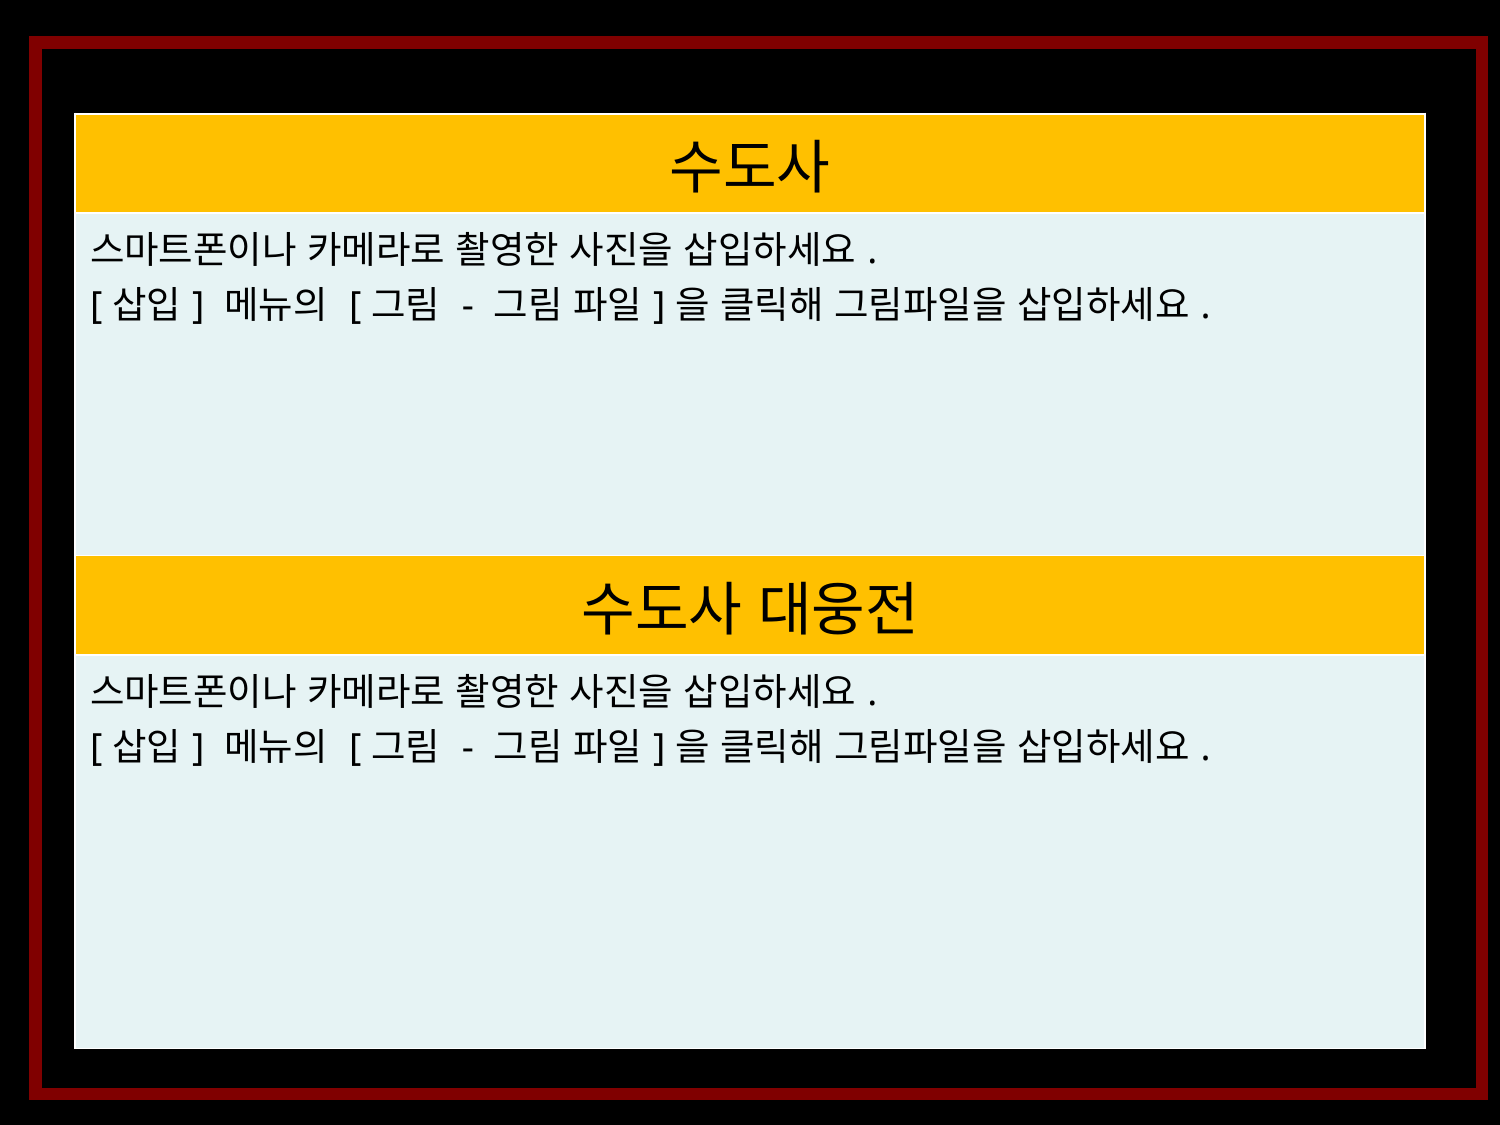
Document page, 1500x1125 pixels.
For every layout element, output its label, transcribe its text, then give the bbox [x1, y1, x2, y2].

table_cell 수도사 대웅전 [76, 556, 1424, 654]
table_header 수도사 [76, 115, 1424, 212]
table_cell 스마트폰이나 카메라로 촬영한 사진을 삽입하세요. [삽입] 메뉴의 [그림 - 그림 파일]을 클릭해 그림파일을 삽입하세요. [76, 656, 1424, 1048]
table_cell 스마트폰이나 카메라로 촬영한 사진을 삽입하세요. [삽입] 메뉴의 [그림 - 그림 파일]을 클릭해 그림파일을 삽입하세요. [76, 214, 1424, 555]
